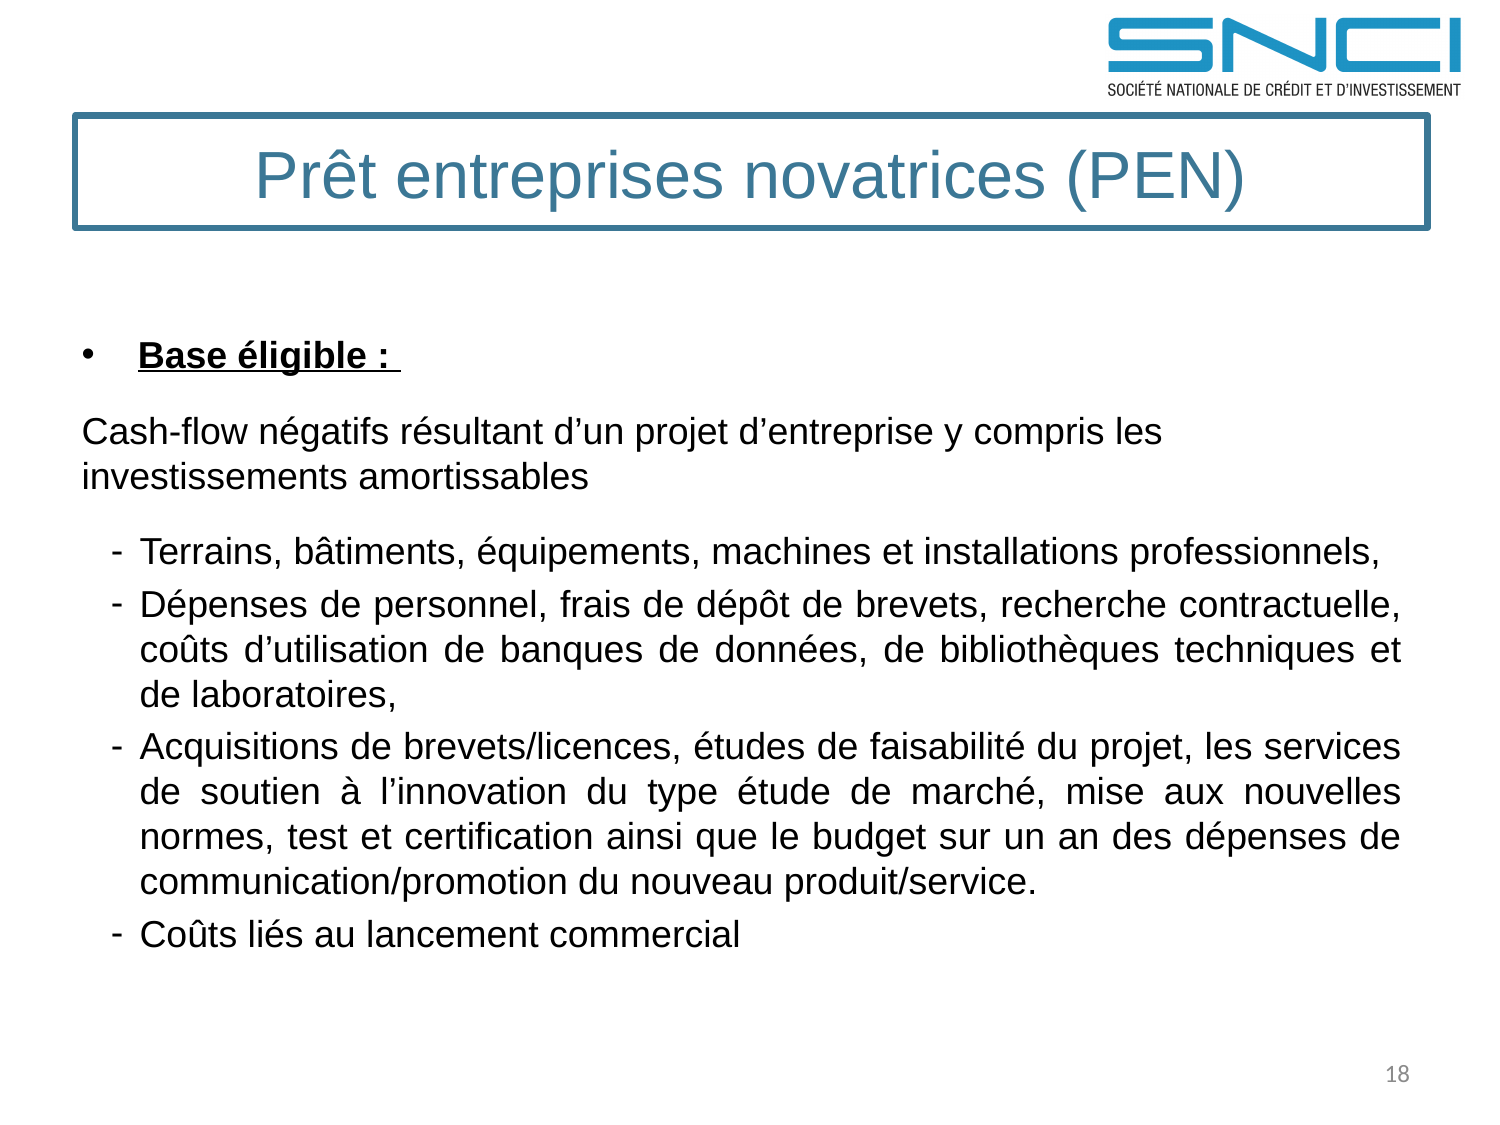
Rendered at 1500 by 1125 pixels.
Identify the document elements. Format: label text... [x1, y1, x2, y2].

slide_number 18 [1074, 1042, 1425, 1103]
title Prêt entreprises novatrices (PEN) [73, 114, 1430, 230]
picture [1105, 14, 1465, 100]
list Base éligible : Cash-flow négatifs résultant d’un projet d’entreprise y compris les investissements amortissables Terrains, bâtiments, équipements, machines et installations professionnels, Dépenses de personnel, frais de dépôt de brevets, recherche contractuelle, coûts d’utilisation de banques de données, de bibliothèques techniques et de laboratoires, Acquisitions de brevets/licences, études de faisabilité du projet, les services de soutien à l’innovation du type étude de marché, mise aux nouvelles normes, test et certification ainsi que le budget sur un an des dépenses de communication/promotion du nouveau produit/service. Coûts liés au lancement commercial [66, 323, 1417, 1066]
